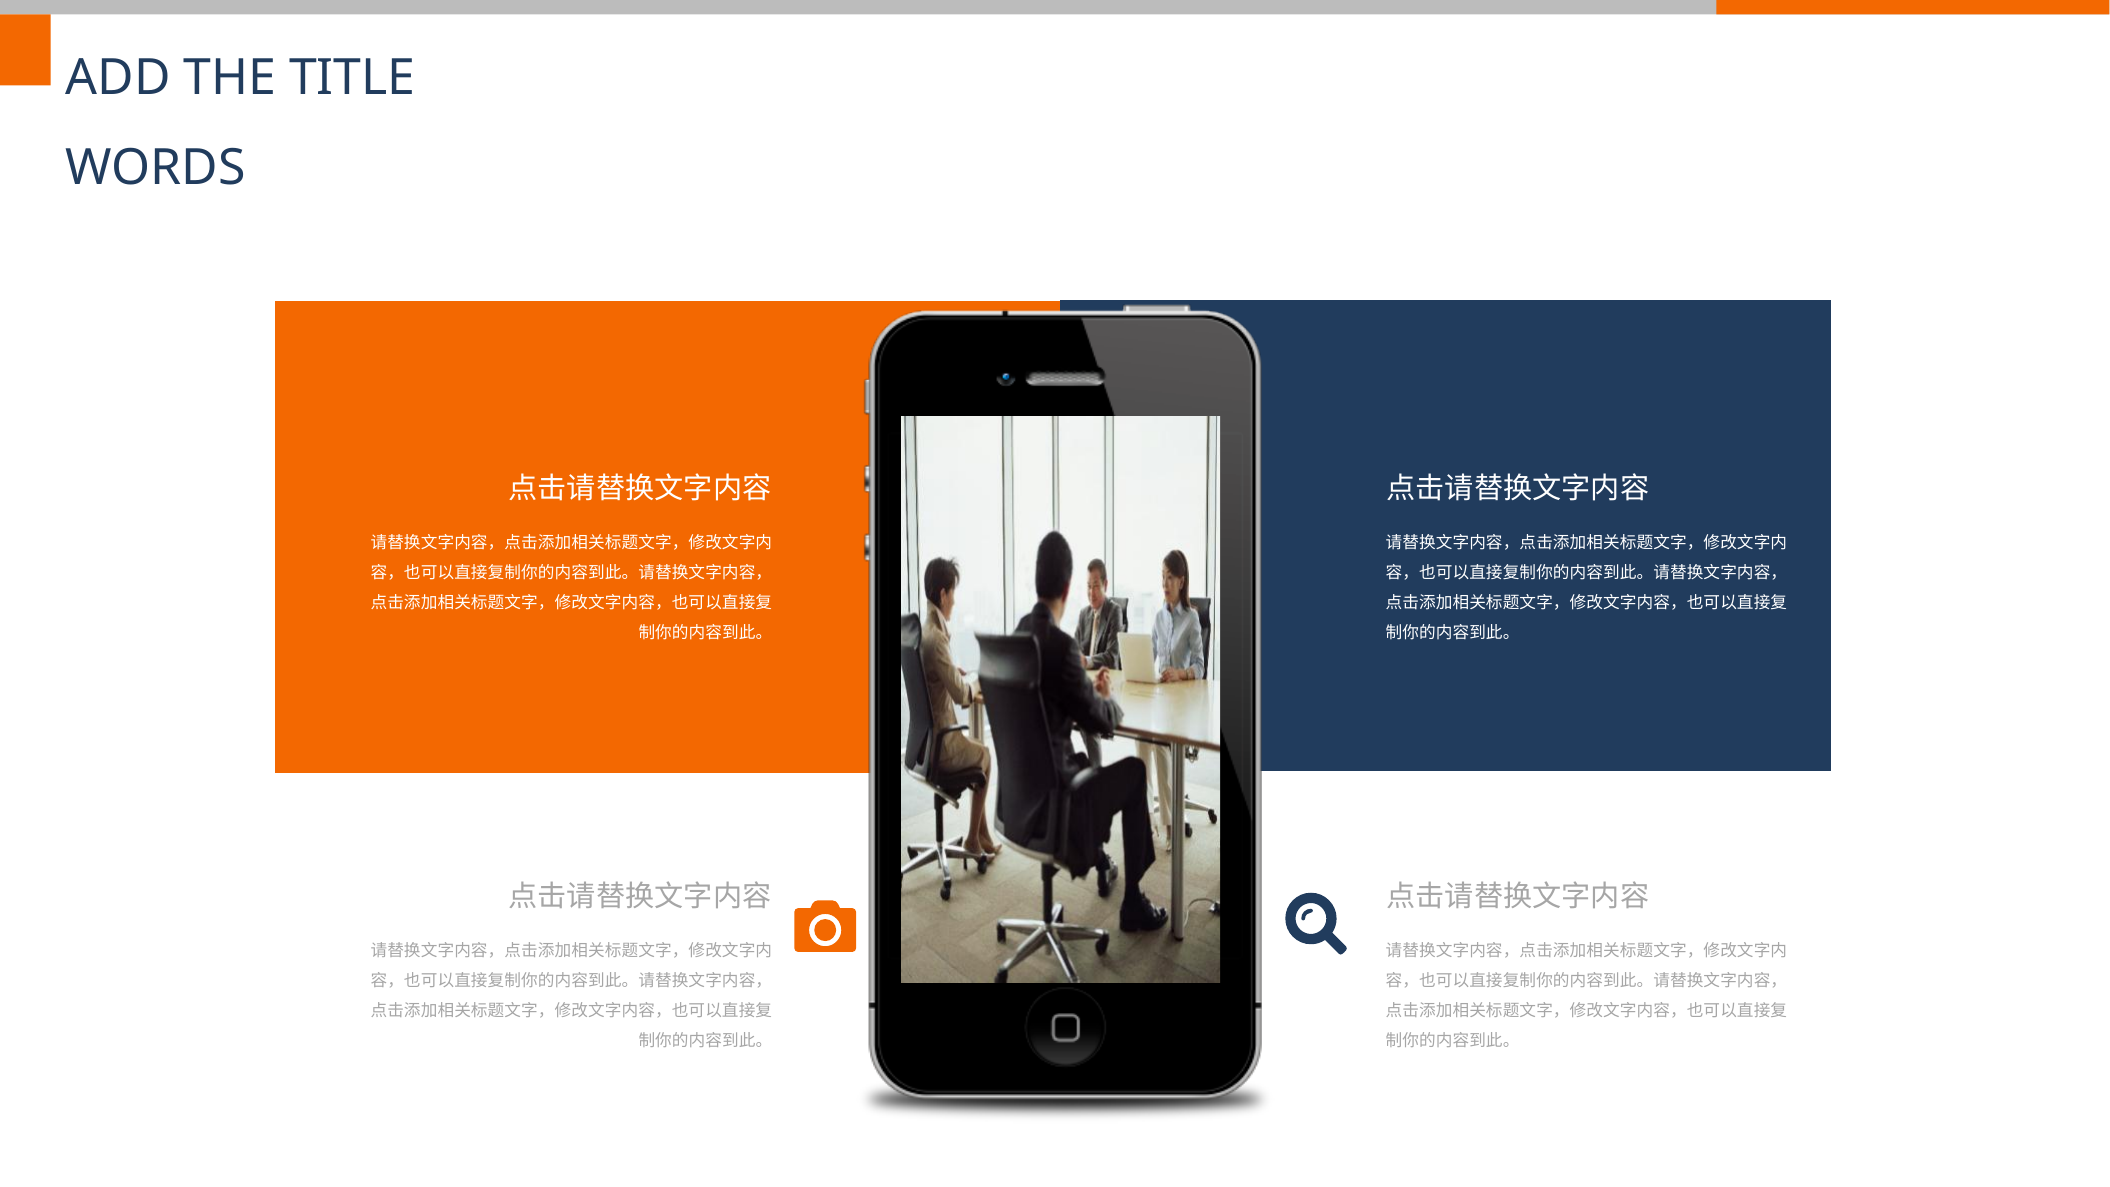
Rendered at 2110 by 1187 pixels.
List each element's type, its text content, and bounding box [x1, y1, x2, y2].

text_box 请替换文字内容，点击添加相关标题文字，修改文字内容，也可以直接复制你的内容到此。请替换文字内容，点击添加相关标题文字，修改文字内容，也可以直接复制你的内容到此。 [1369, 921, 1814, 1058]
text_box [1285, 892, 1347, 955]
text_box [274, 300, 849, 773]
text_box [849, 238, 1282, 1154]
text_box 请替换文字内容，点击添加相关标题文字，修改文字内容，也可以直接复制你的内容到此。请替换文字内容，点击添加相关标题文字，修改文字内容，也可以直接复制你的内容到此。 [1369, 514, 1814, 651]
text_box [794, 900, 857, 952]
text_box ADD THE TITLE WORDS [50, 7, 583, 202]
text_box 点击请替换文字内容 [1370, 869, 1667, 921]
text_box 请替换文字内容，点击添加相关标题文字，修改文字内容，也可以直接复制你的内容到此。请替换文字内容，点击添加相关标题文字，修改文字内容，也可以直接复制你的内容到此。 [344, 514, 789, 651]
text_box [900, 415, 1221, 984]
text_box 请替换文字内容，点击添加相关标题文字，修改文字内容，也可以直接复制你的内容到此。请替换文字内容，点击添加相关标题文字，修改文字内容，也可以直接复制你的内容到此。 [344, 921, 789, 1058]
text_box [1282, 300, 1832, 772]
text_box 点击请替换文字内容 [491, 461, 788, 513]
text_box 点击请替换文字内容 [491, 869, 788, 921]
text_box 点击请替换文字内容 [1370, 461, 1667, 513]
